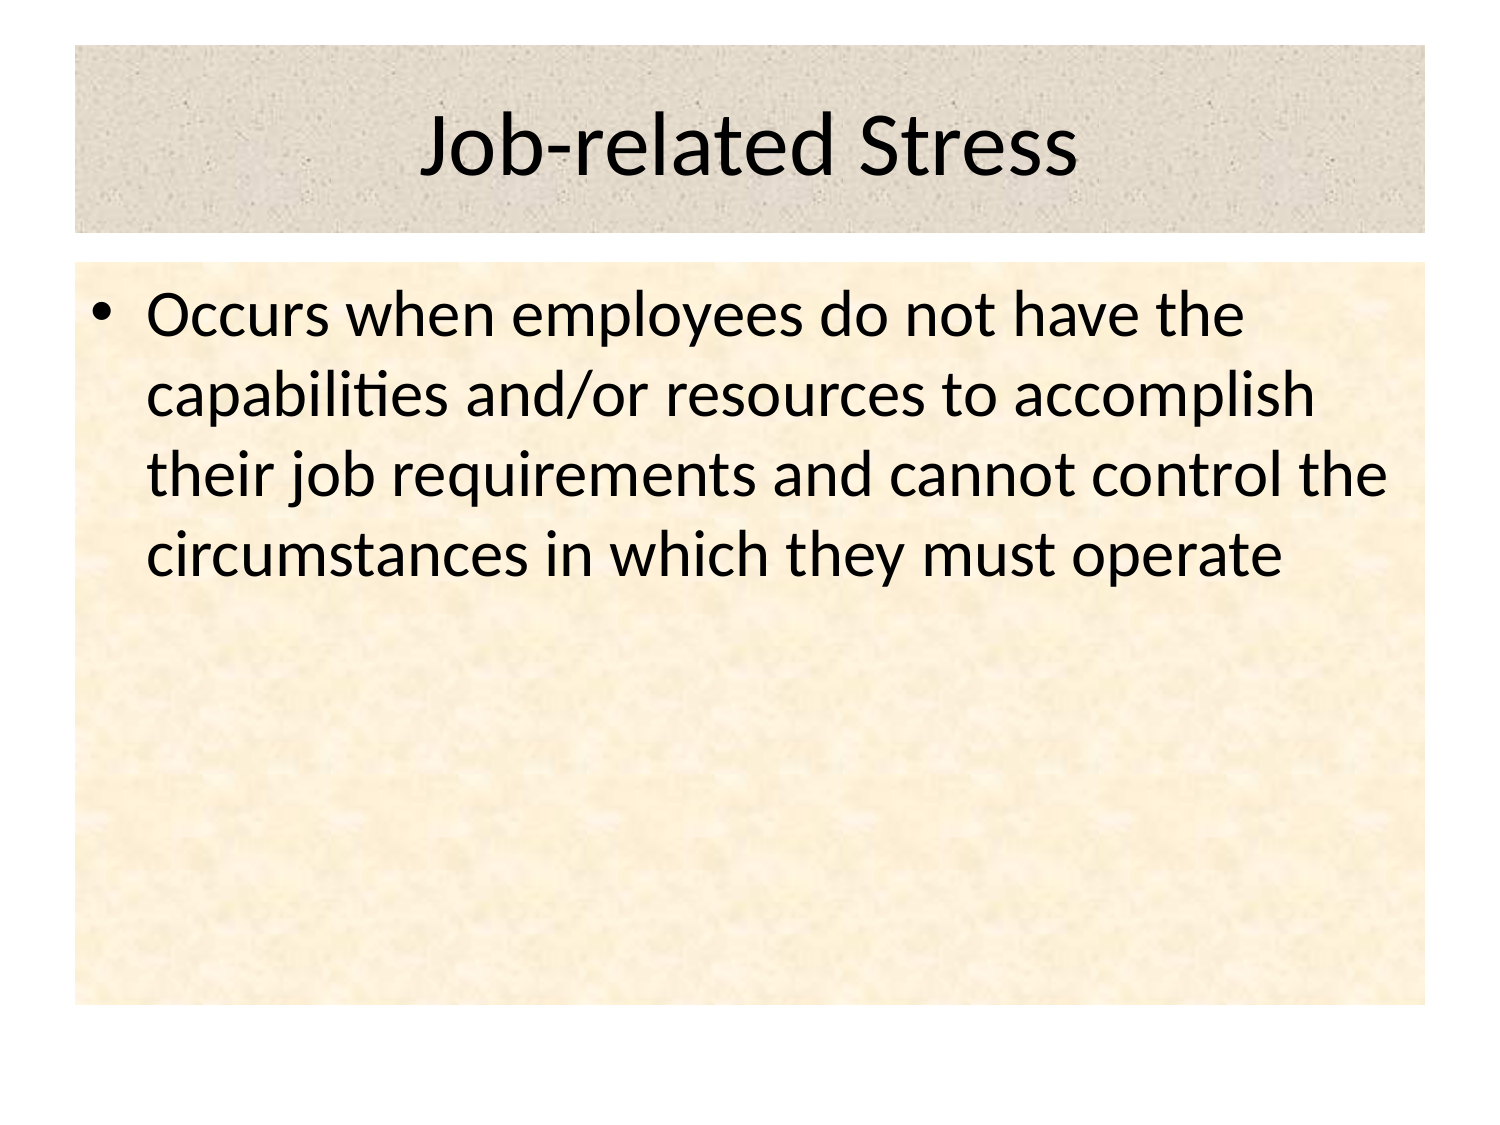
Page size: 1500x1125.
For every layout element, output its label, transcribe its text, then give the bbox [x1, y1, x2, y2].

list Occurs when employees do not have the capabilities and/or resources to accomplish their job requirements and cannot control the circumstances in which they must operate [75, 262, 1425, 1005]
title Job-related Stress [75, 45, 1425, 233]
